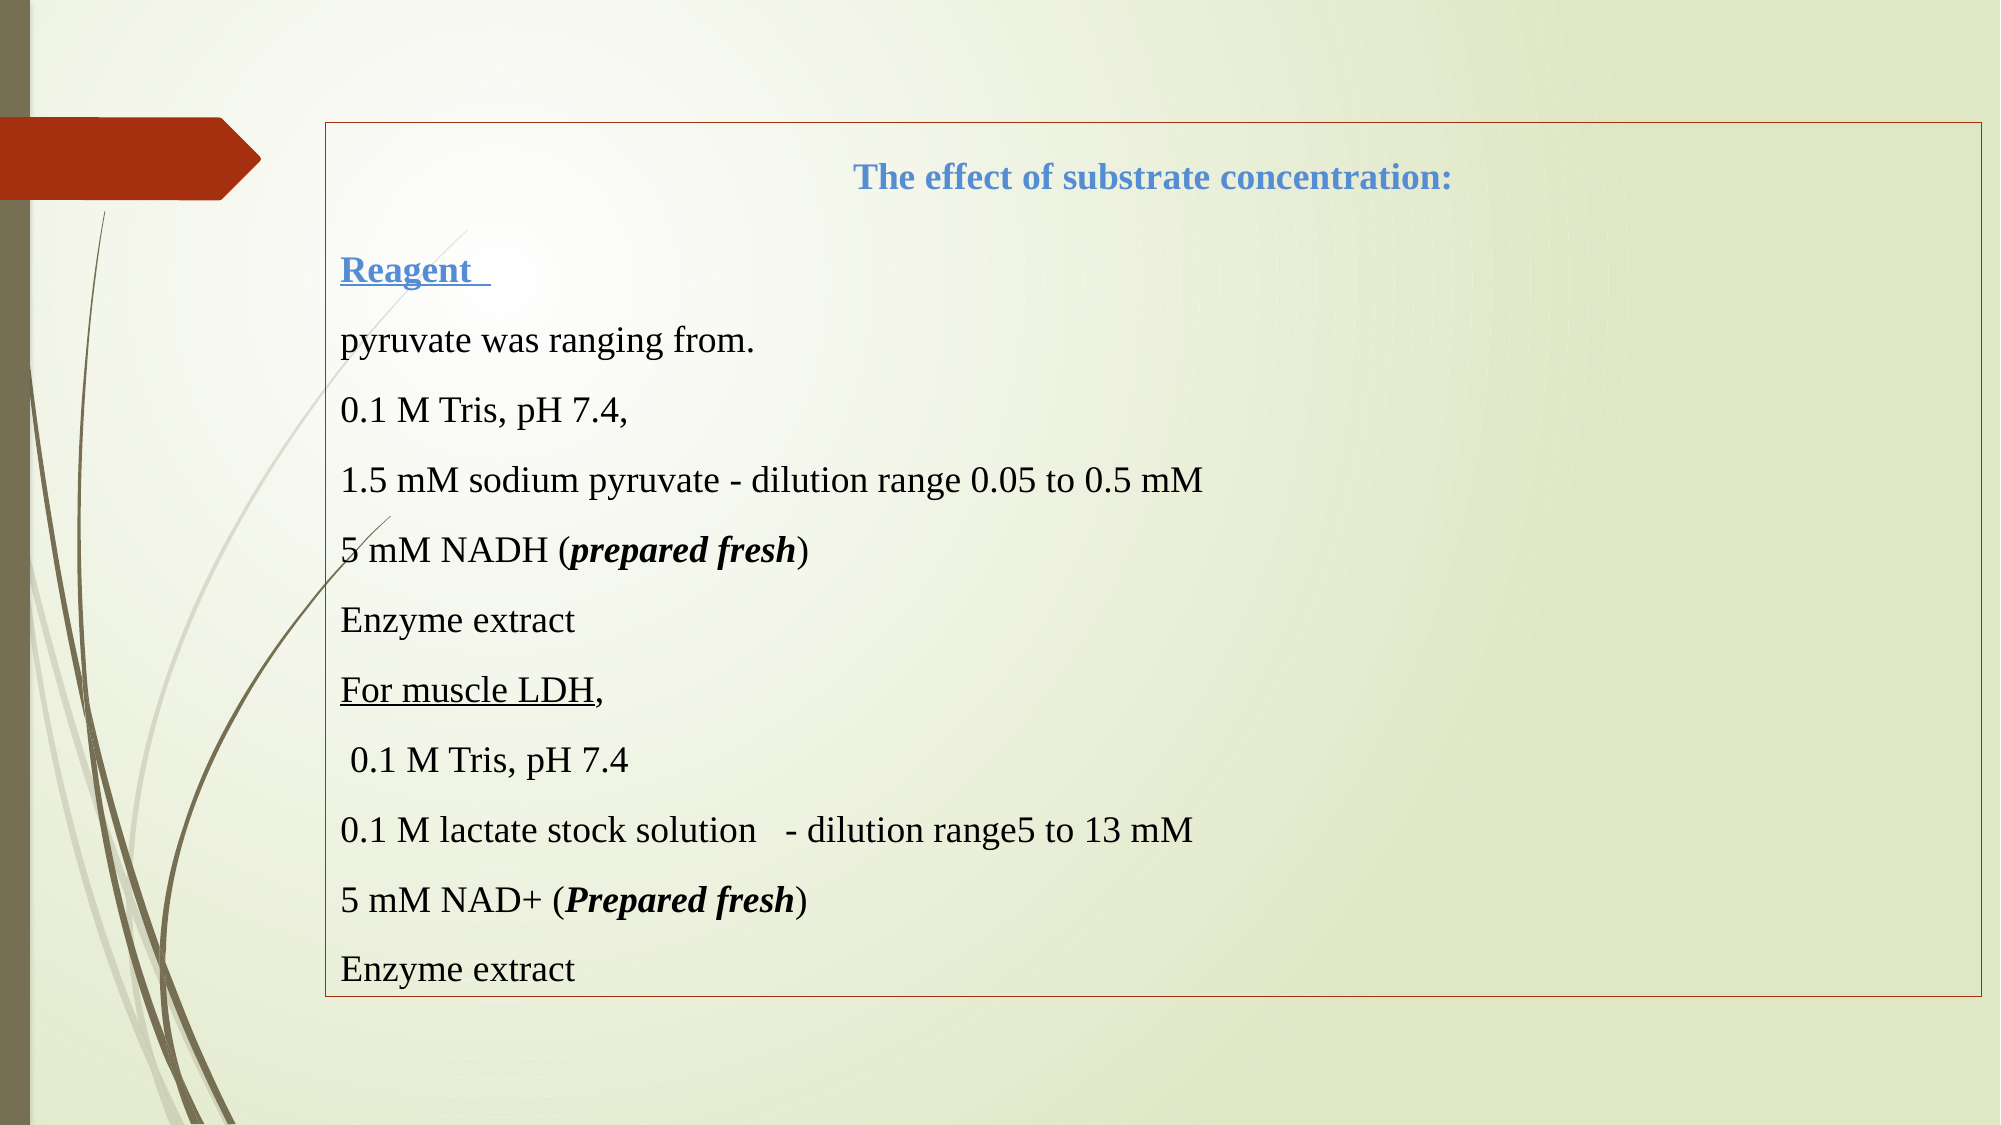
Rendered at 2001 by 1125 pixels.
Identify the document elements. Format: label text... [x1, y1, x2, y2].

text_box The effect of substrate concentration: Reagent pyruvate was ranging from. 0.1 M Tris, pH 7.4, 1.5 mM sodium pyruvate - dilution range 0.05 to 0.5 mM 5 mM NADH (prepared fresh) Enzyme extract For muscle LDH, 0.1 M Tris, pH 7.4 0.1 M lactate stock solution - dilution range5 to 13 mM 5 mM NAD+ (Prepared fresh) Enzyme extract [325, 122, 1982, 997]
